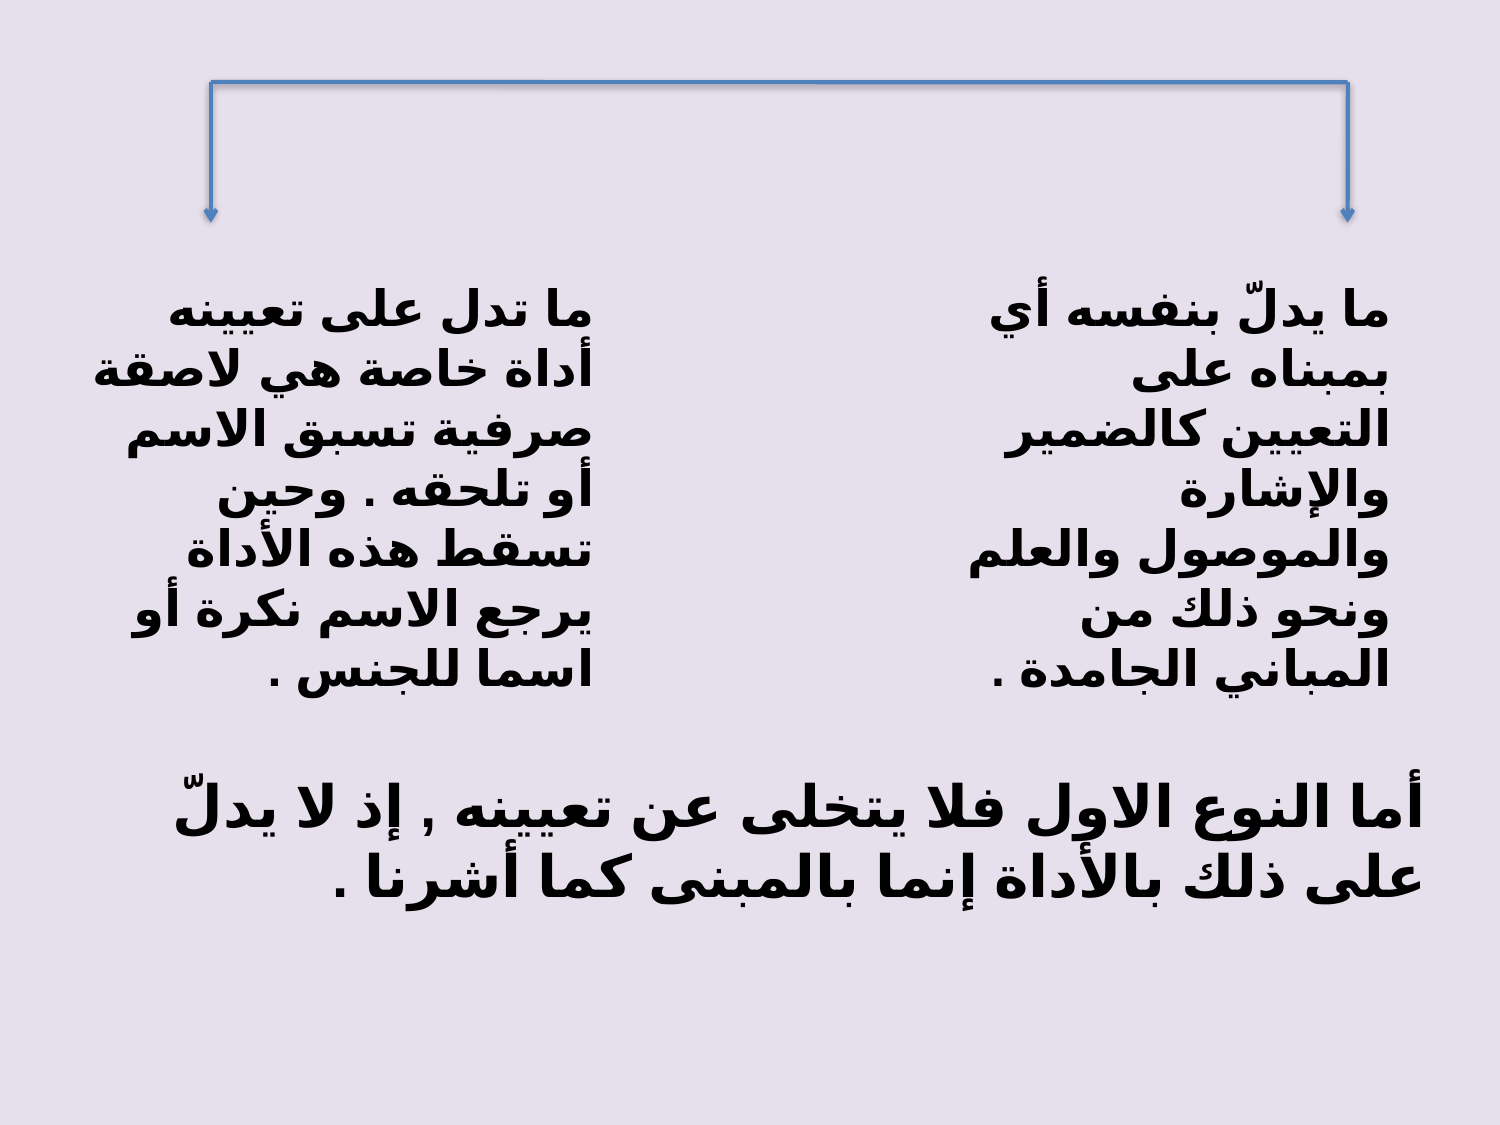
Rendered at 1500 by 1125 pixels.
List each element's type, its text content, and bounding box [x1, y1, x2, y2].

text_box أما النوع الاول فلا يتخلى عن تعيينه , إذ لا يدلّ على ذلك بالأداة إنما بالمبنى كما أشرنا . [117, 761, 1442, 917]
text_box ما تدل على تعيينه أداة خاصة هي لاصقة صرفية تسبق الاسم أو تلحقه . وحين تسقط هذه الأداة يرجع الاسم نكرة أو اسما للجنس . [70, 269, 610, 705]
text_box ما يدلّ بنفسه أي بمبناه على التعيين كالضمير والإشارة والموصول والعلم ونحو ذلك من المباني الجامدة . [949, 269, 1407, 705]
